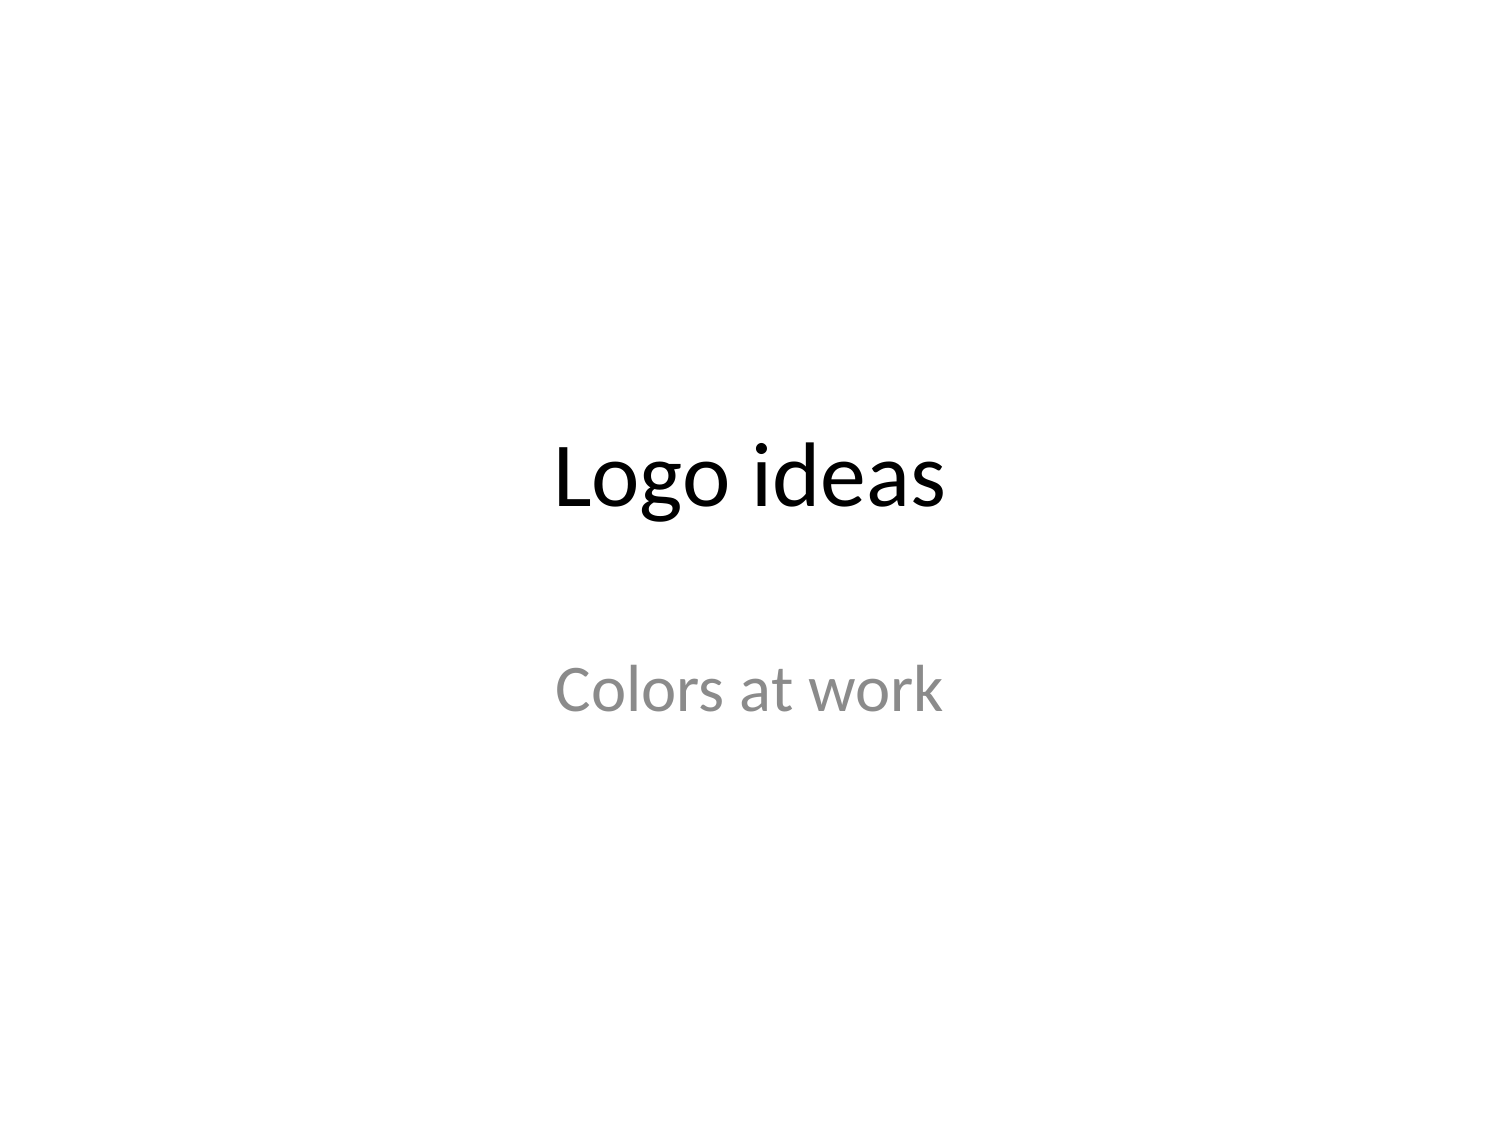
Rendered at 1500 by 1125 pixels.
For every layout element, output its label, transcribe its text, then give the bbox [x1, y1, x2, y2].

subtitle Colors at work [225, 637, 1275, 925]
title Logo ideas [112, 349, 1388, 591]
